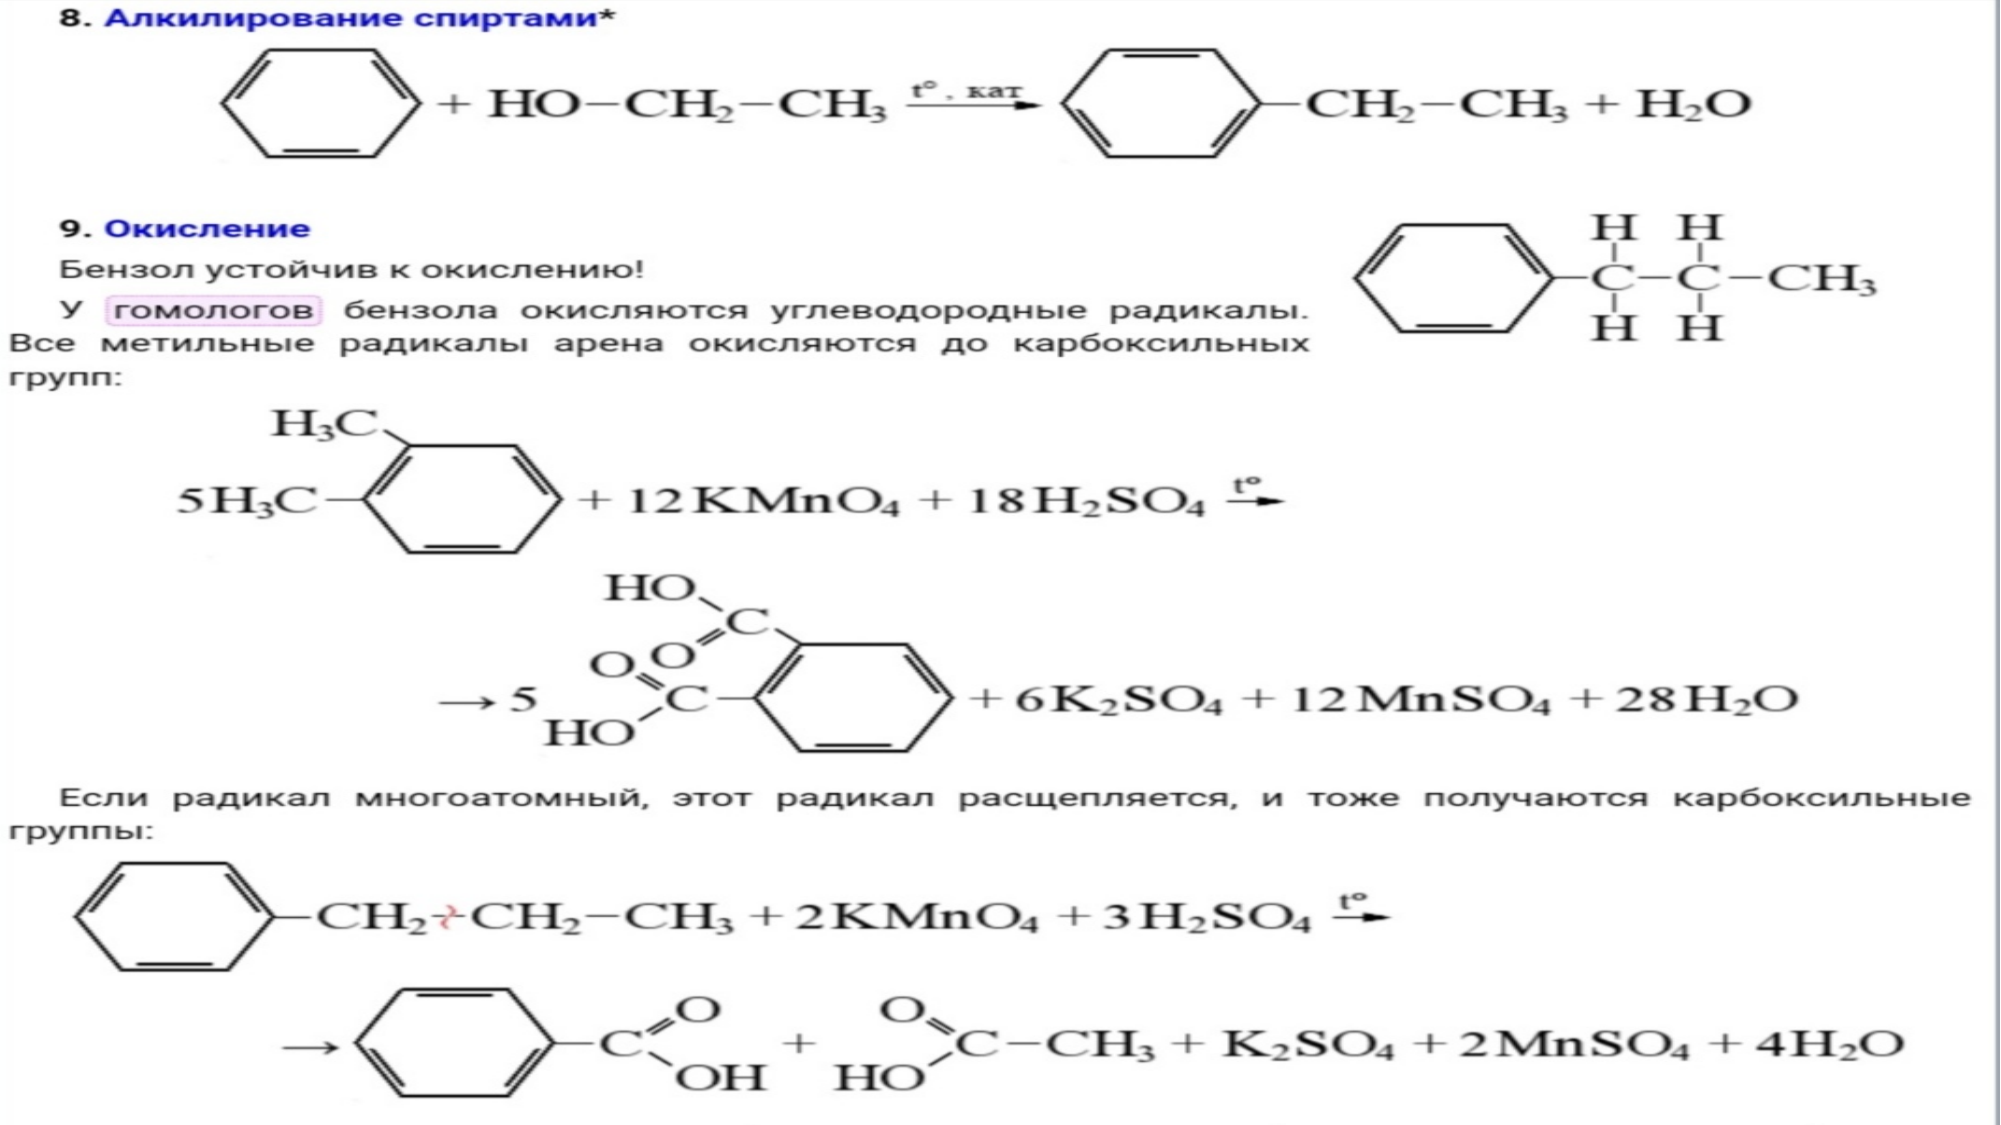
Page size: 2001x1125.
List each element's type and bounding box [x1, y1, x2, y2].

list [0, 0, 2000, 1125]
